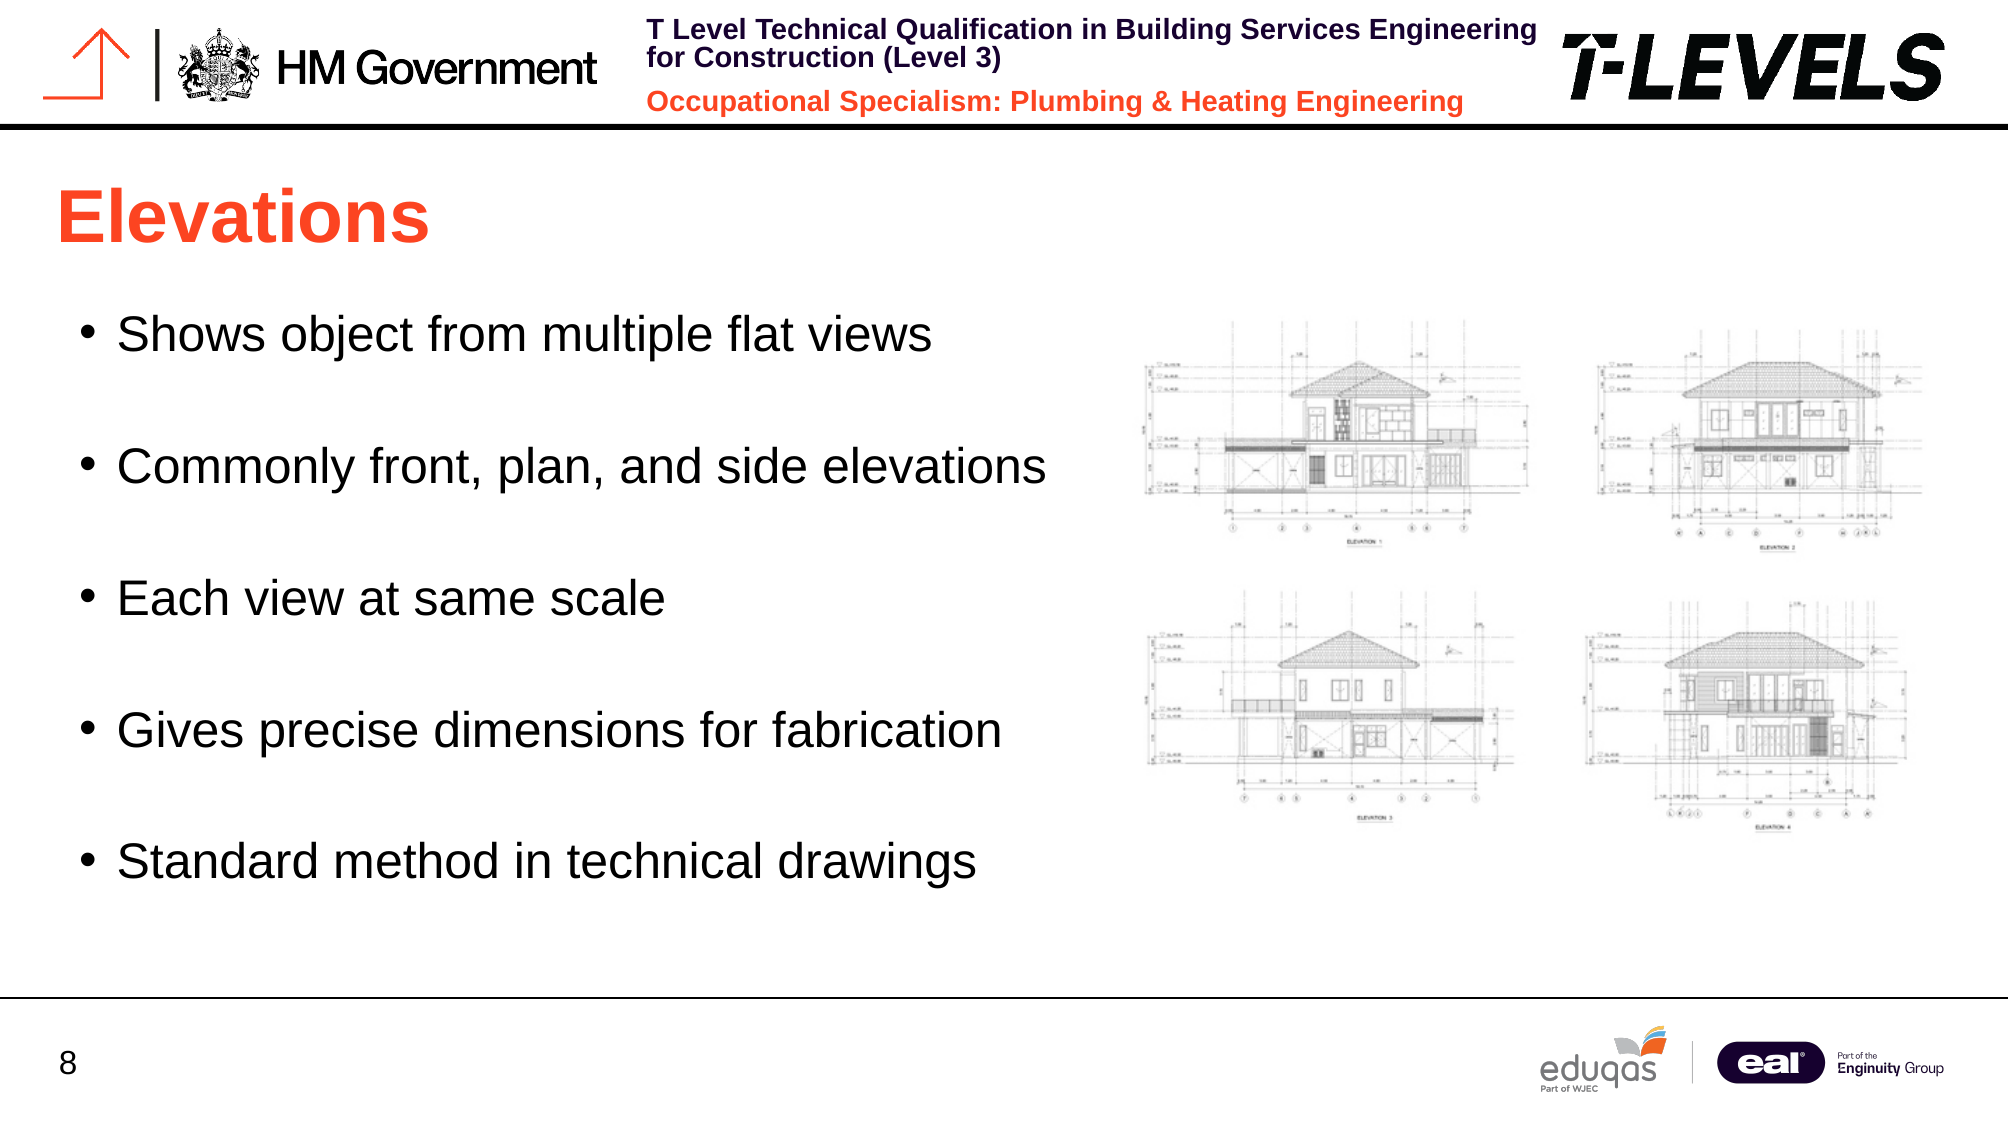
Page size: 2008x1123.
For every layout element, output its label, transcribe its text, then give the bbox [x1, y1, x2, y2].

picture [155, 28, 597, 102]
title Elevations [41, 111, 1949, 314]
picture [38, 27, 136, 100]
list Shows object from multiple flat views Commonly front, plan, and side elevations Each view at same scale Gives precise dimensions for fabrication Standard method in technical drawings [41, 295, 1106, 975]
picture [1121, 294, 1949, 855]
picture [1535, 1021, 1949, 1097]
picture [1543, 25, 1964, 108]
